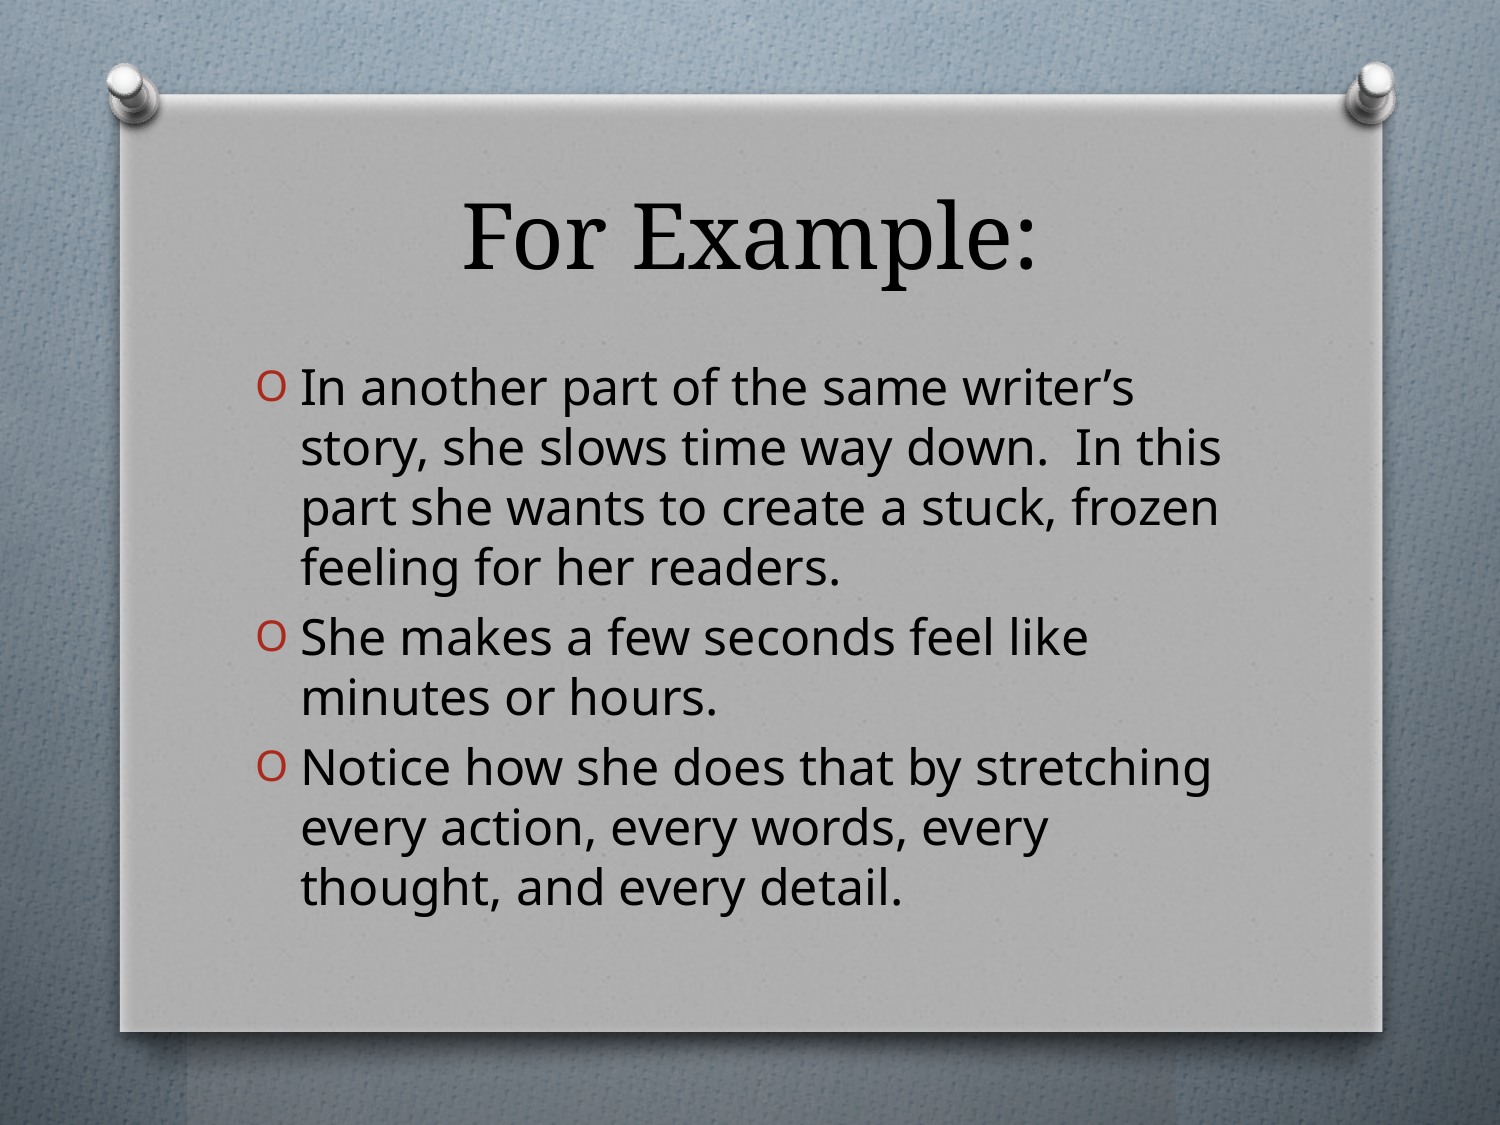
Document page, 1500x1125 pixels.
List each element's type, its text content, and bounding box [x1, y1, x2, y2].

picture [1317, 35, 1439, 156]
title For Example: [179, 134, 1323, 332]
picture [75, 29, 198, 153]
list In another part of the same writer’s story, she slows time way down. In this part she wants to create a stuck, frozen feeling for her readers. She makes a few seconds feel like minutes or hours. Notice how she does that by stretching every action, every words, every thought, and every detail. [240, 347, 1257, 939]
